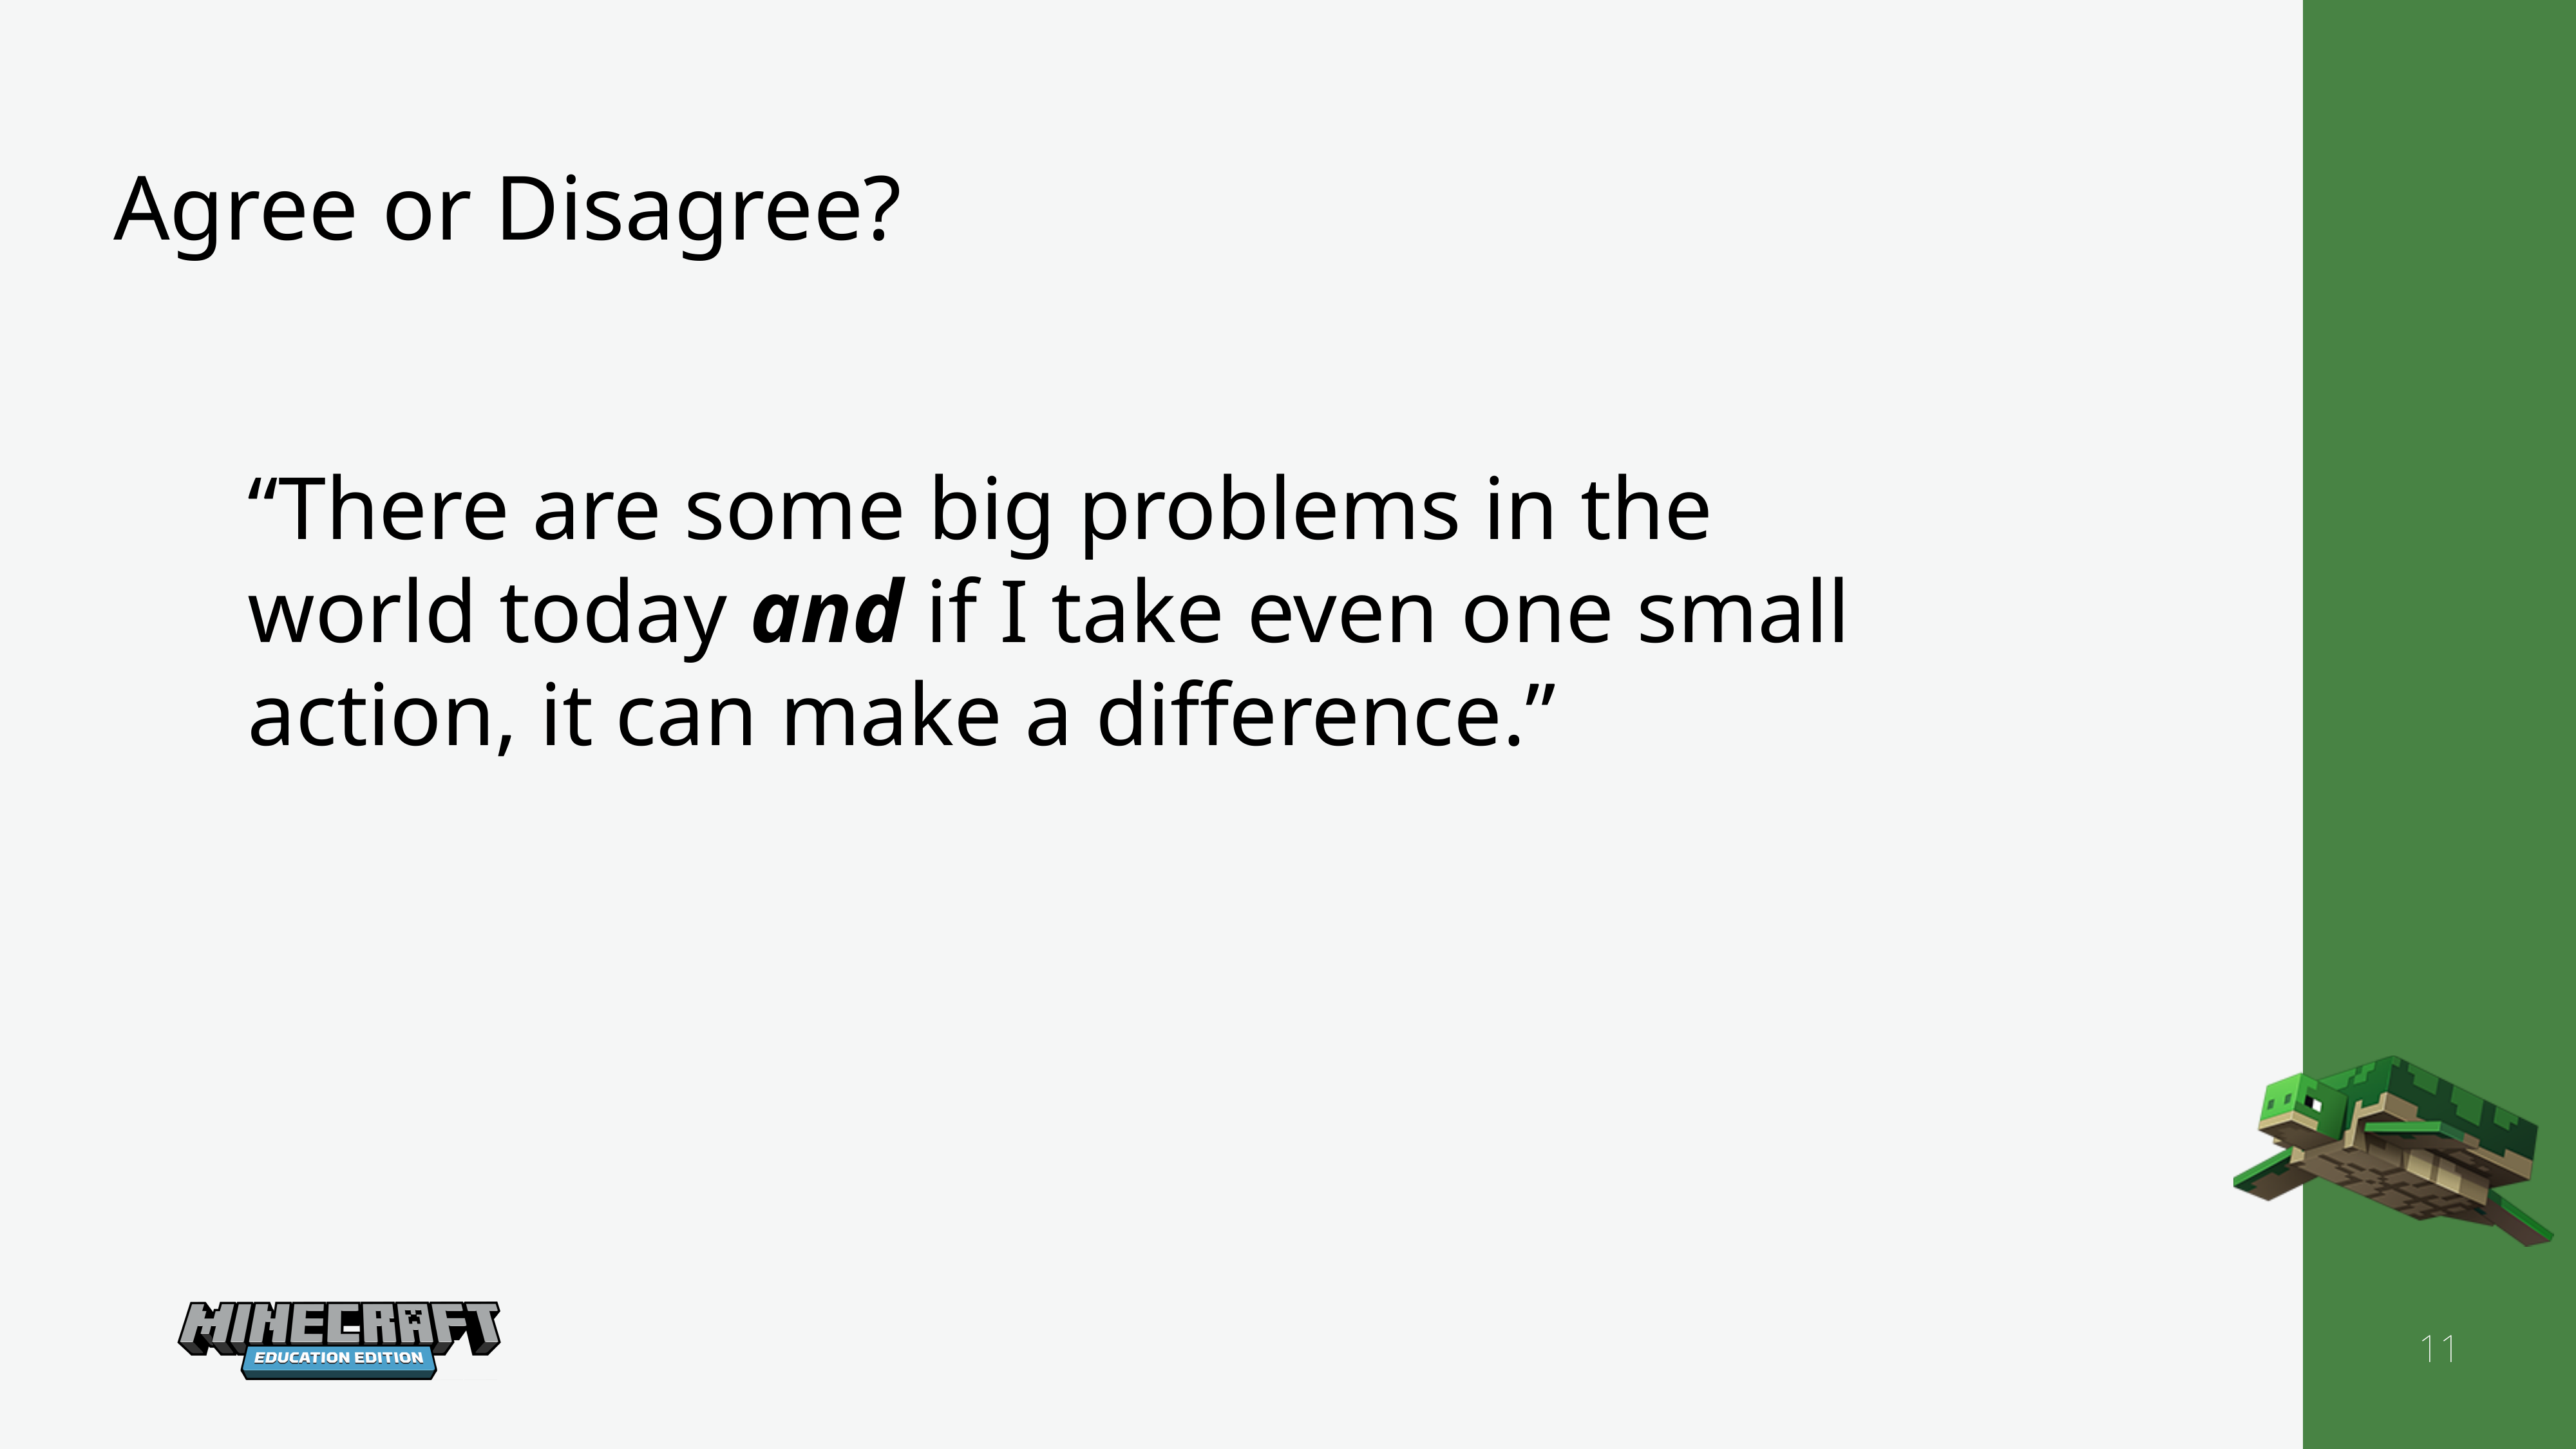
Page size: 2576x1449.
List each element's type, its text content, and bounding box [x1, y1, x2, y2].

picture [2233, 1056, 2554, 1247]
picture [177, 1302, 501, 1380]
list “There are some big problems in the world today and if I take even one small action, it can make a difference.” [221, 323, 1981, 1289]
slide_number 11 [2391, 1298, 2489, 1403]
title Agree or Disagree? [86, 124, 2490, 288]
